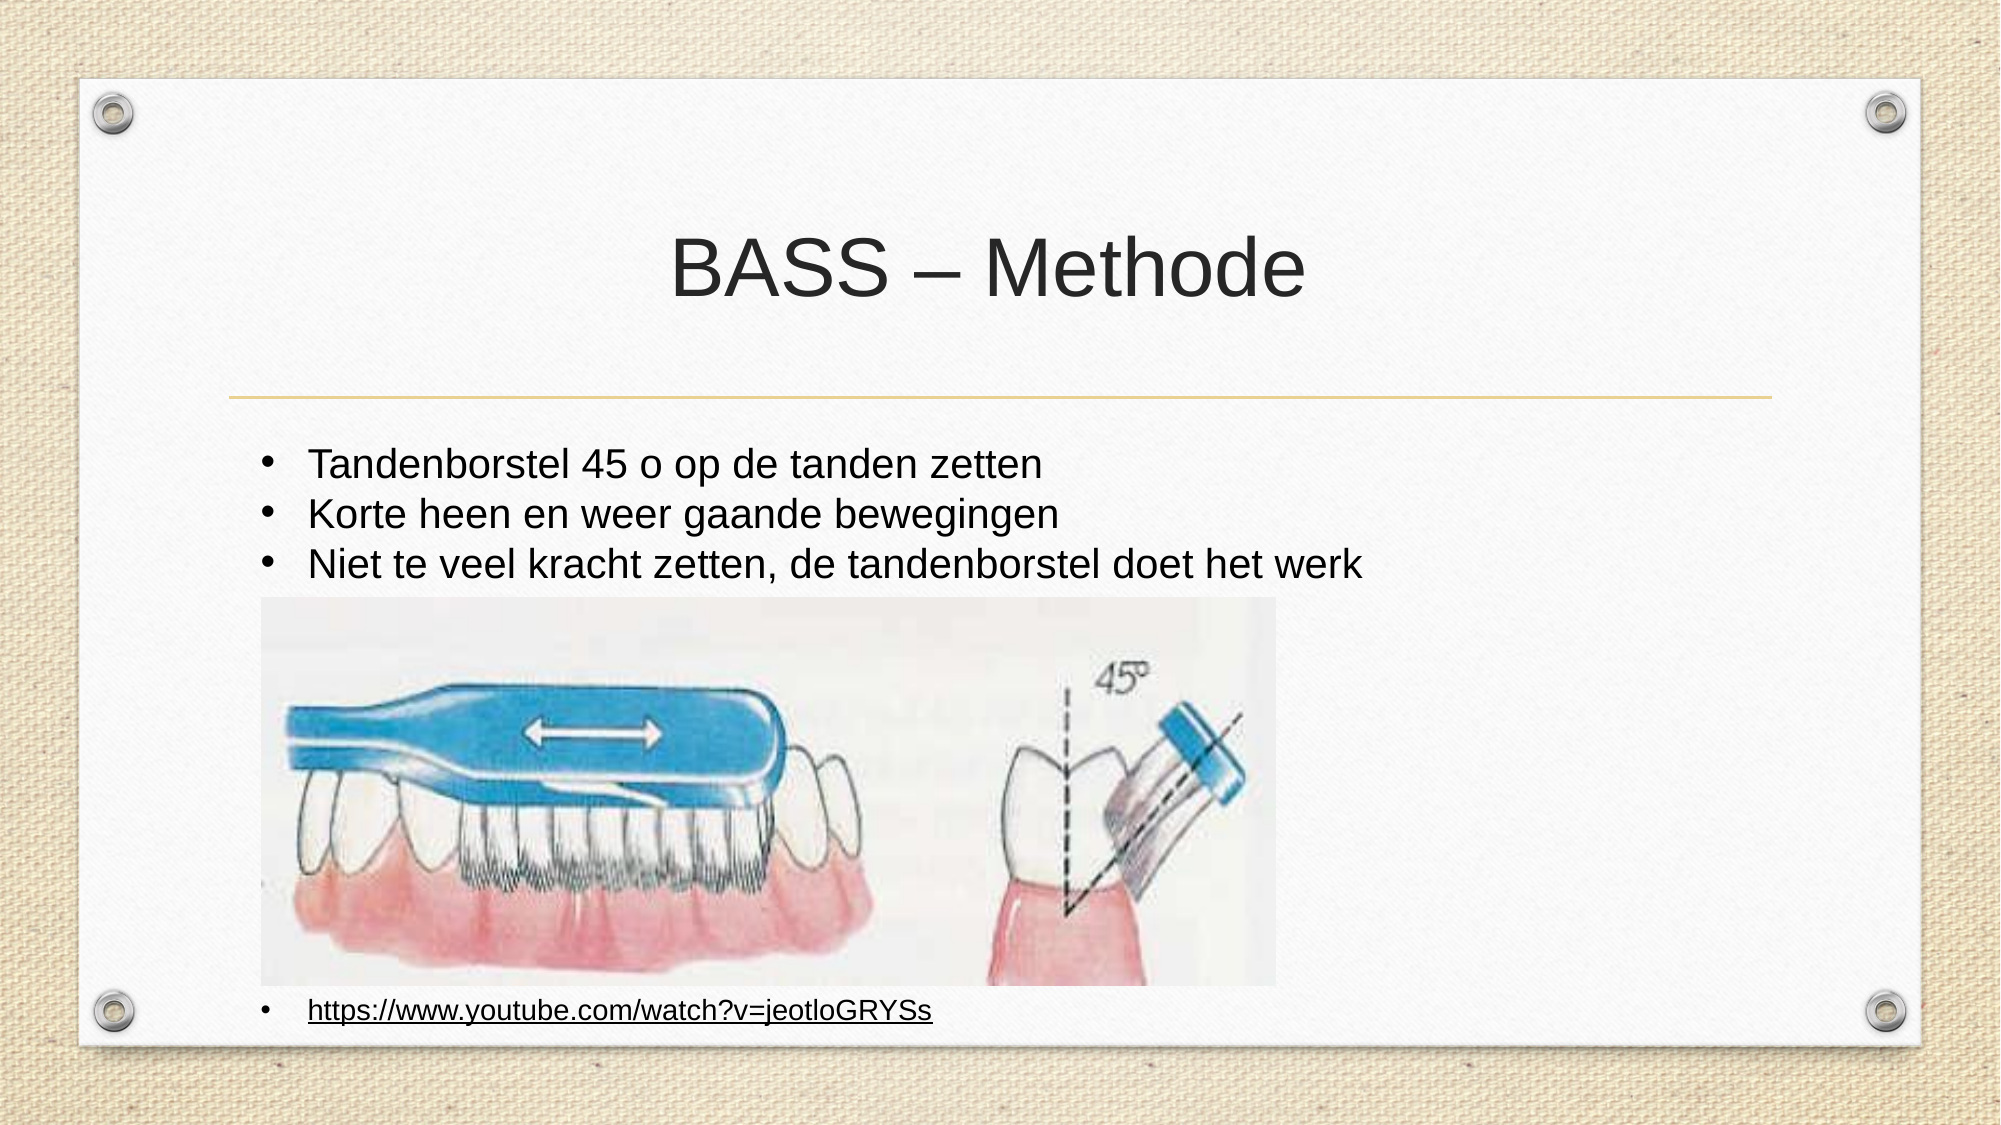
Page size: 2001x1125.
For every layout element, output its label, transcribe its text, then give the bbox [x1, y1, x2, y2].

picture [0, 0, 2001, 1125]
text_box Tandenborstel 45 o op de tanden zetten Korte heen en weer gaande bewegingen Niet te veel kracht zetten, de tandenborstel doet het werk https://www.youtube.com/watch?v=jeotloGRYSs [245, 429, 1739, 1034]
title BASS – Methode [212, 161, 1788, 375]
